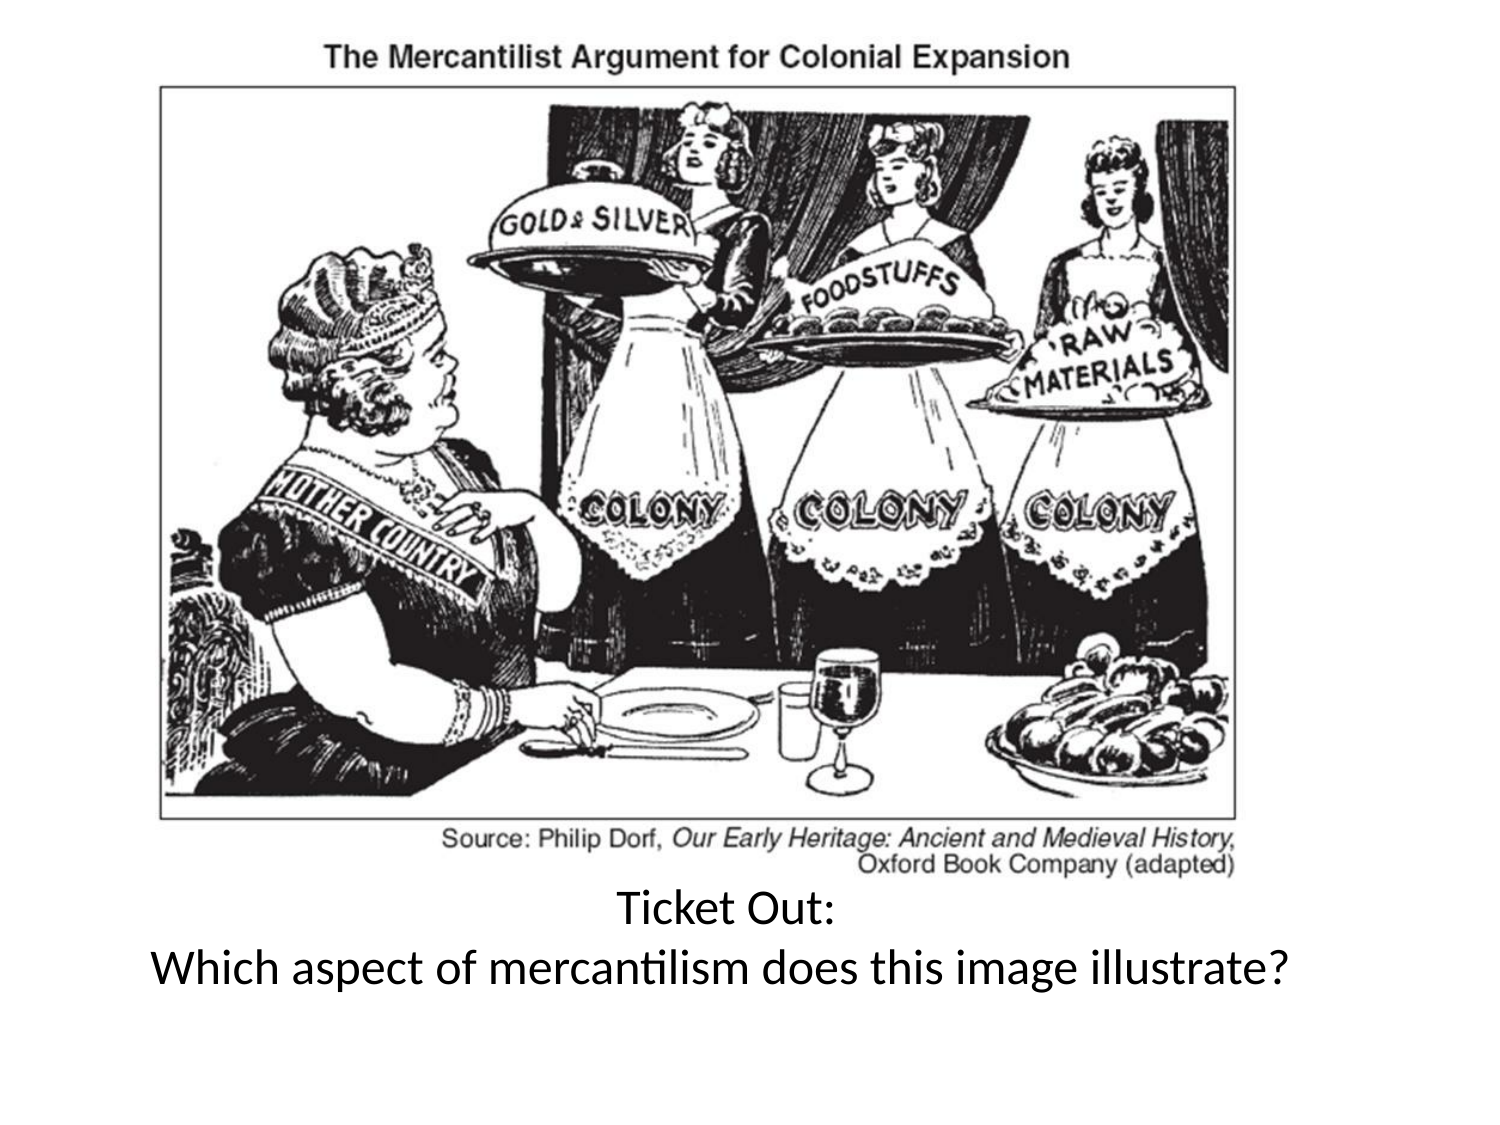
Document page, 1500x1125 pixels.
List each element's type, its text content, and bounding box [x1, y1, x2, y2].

picture [155, 36, 1248, 881]
text_box Ticket Out: Which aspect of mercantilism does this image illustrate? [95, 867, 1358, 1002]
